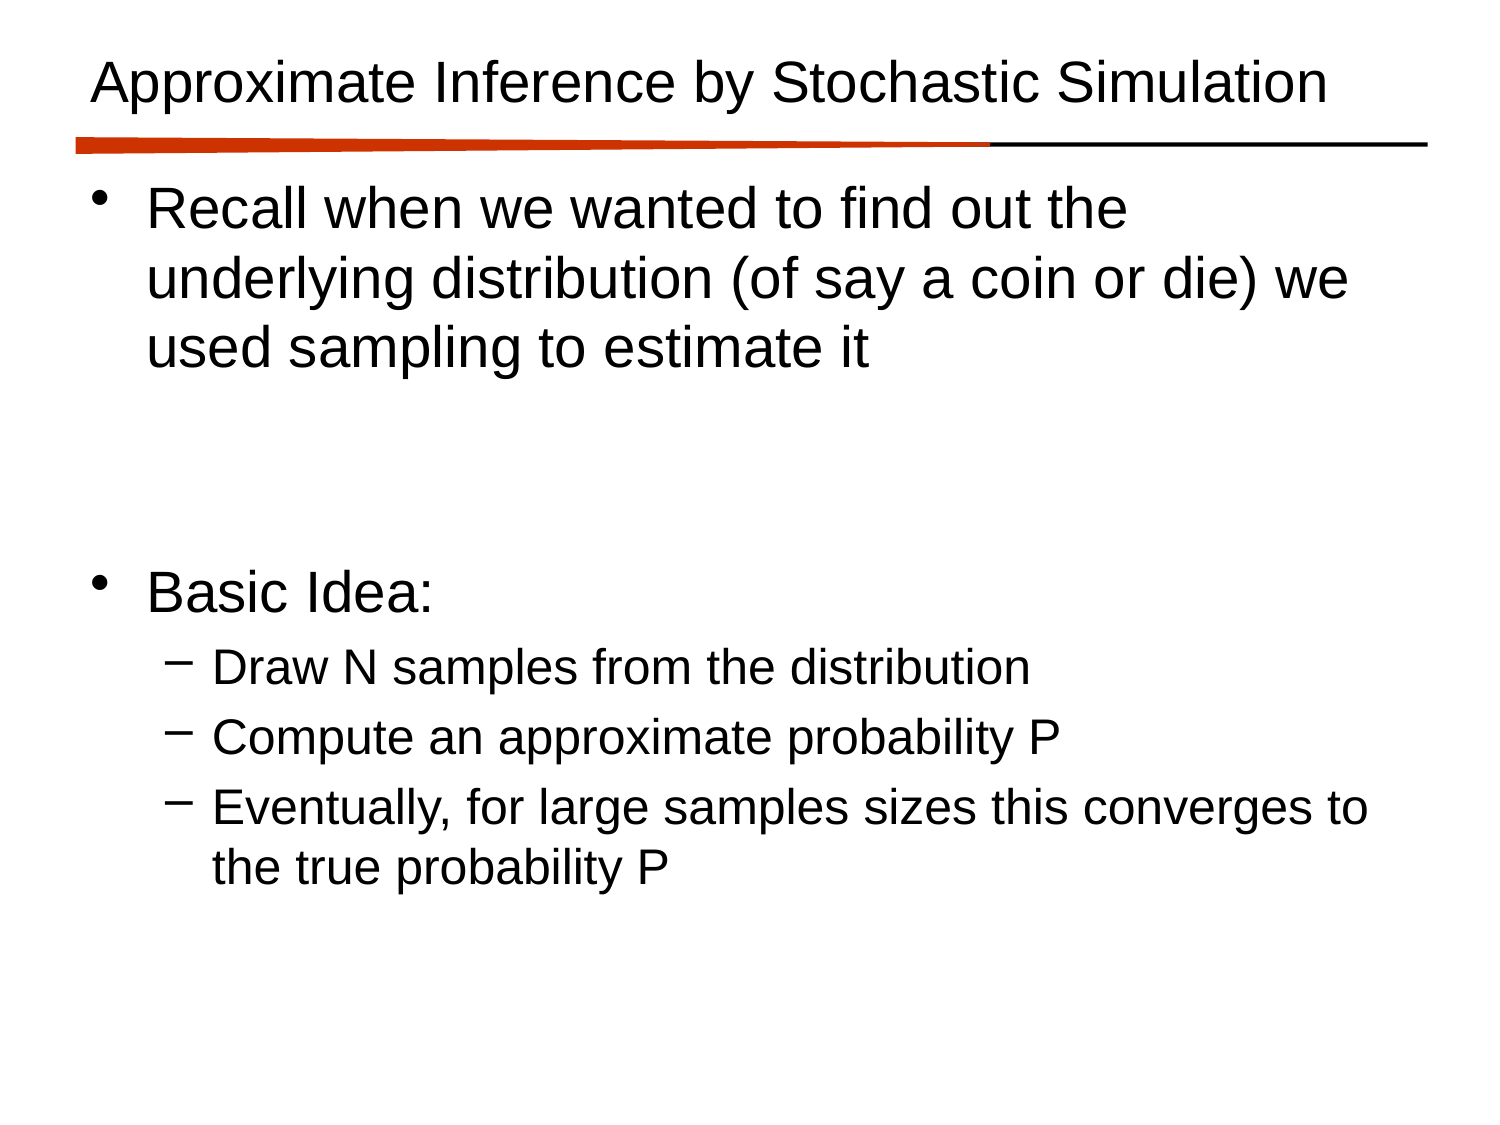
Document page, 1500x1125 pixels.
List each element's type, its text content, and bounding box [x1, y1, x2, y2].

list Recall when we wanted to find out the underlying distribution (of say a coin or die) we used sampling to estimate it Basic Idea: Draw N samples from the distribution Compute an approximate probability P Eventually, for large samples sizes this converges to the true probability P [74, 162, 1426, 1006]
title Approximate Inference by Stochastic Simulation [74, 24, 1426, 133]
